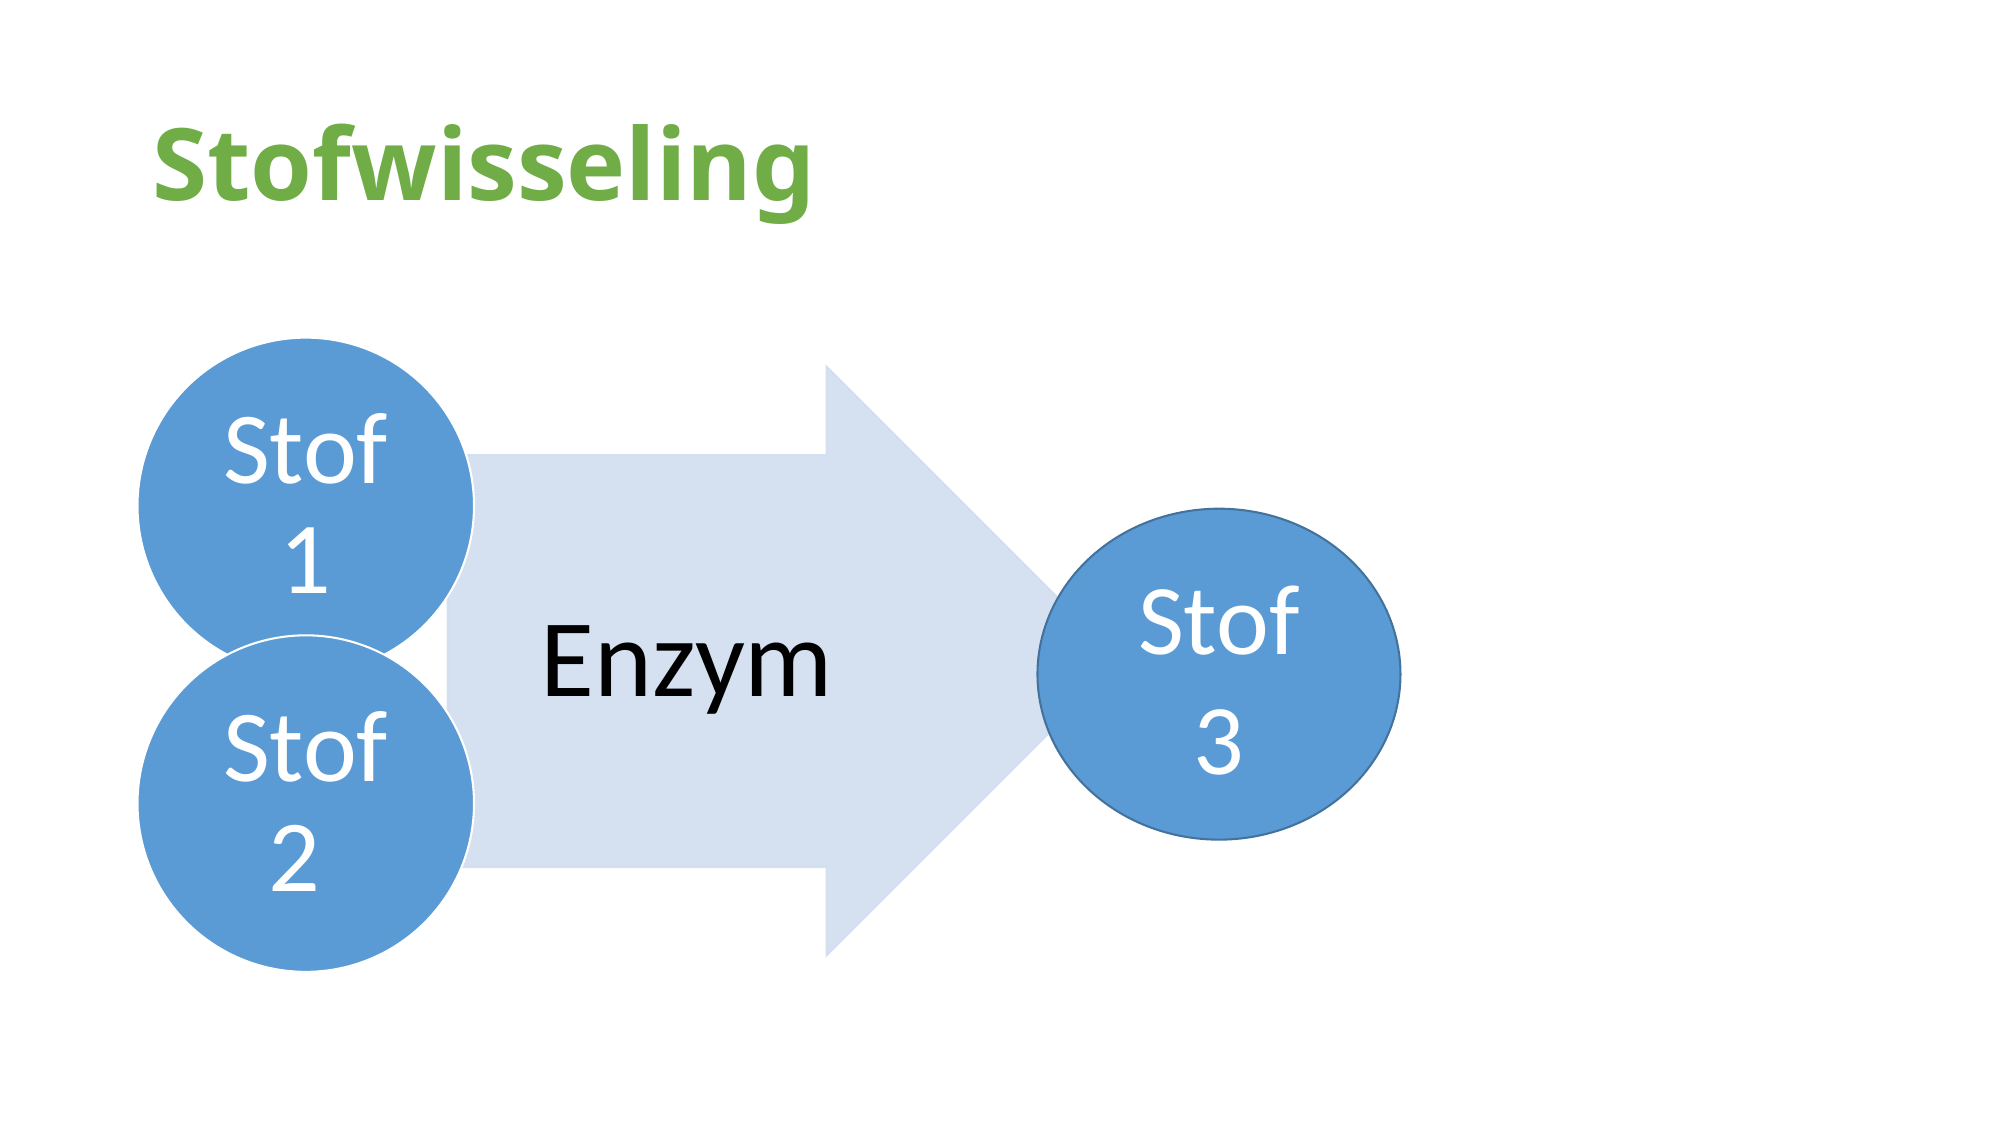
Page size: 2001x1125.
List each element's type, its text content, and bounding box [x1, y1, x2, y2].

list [137, 299, 1863, 1014]
title Stofwisseling [137, 59, 1863, 278]
